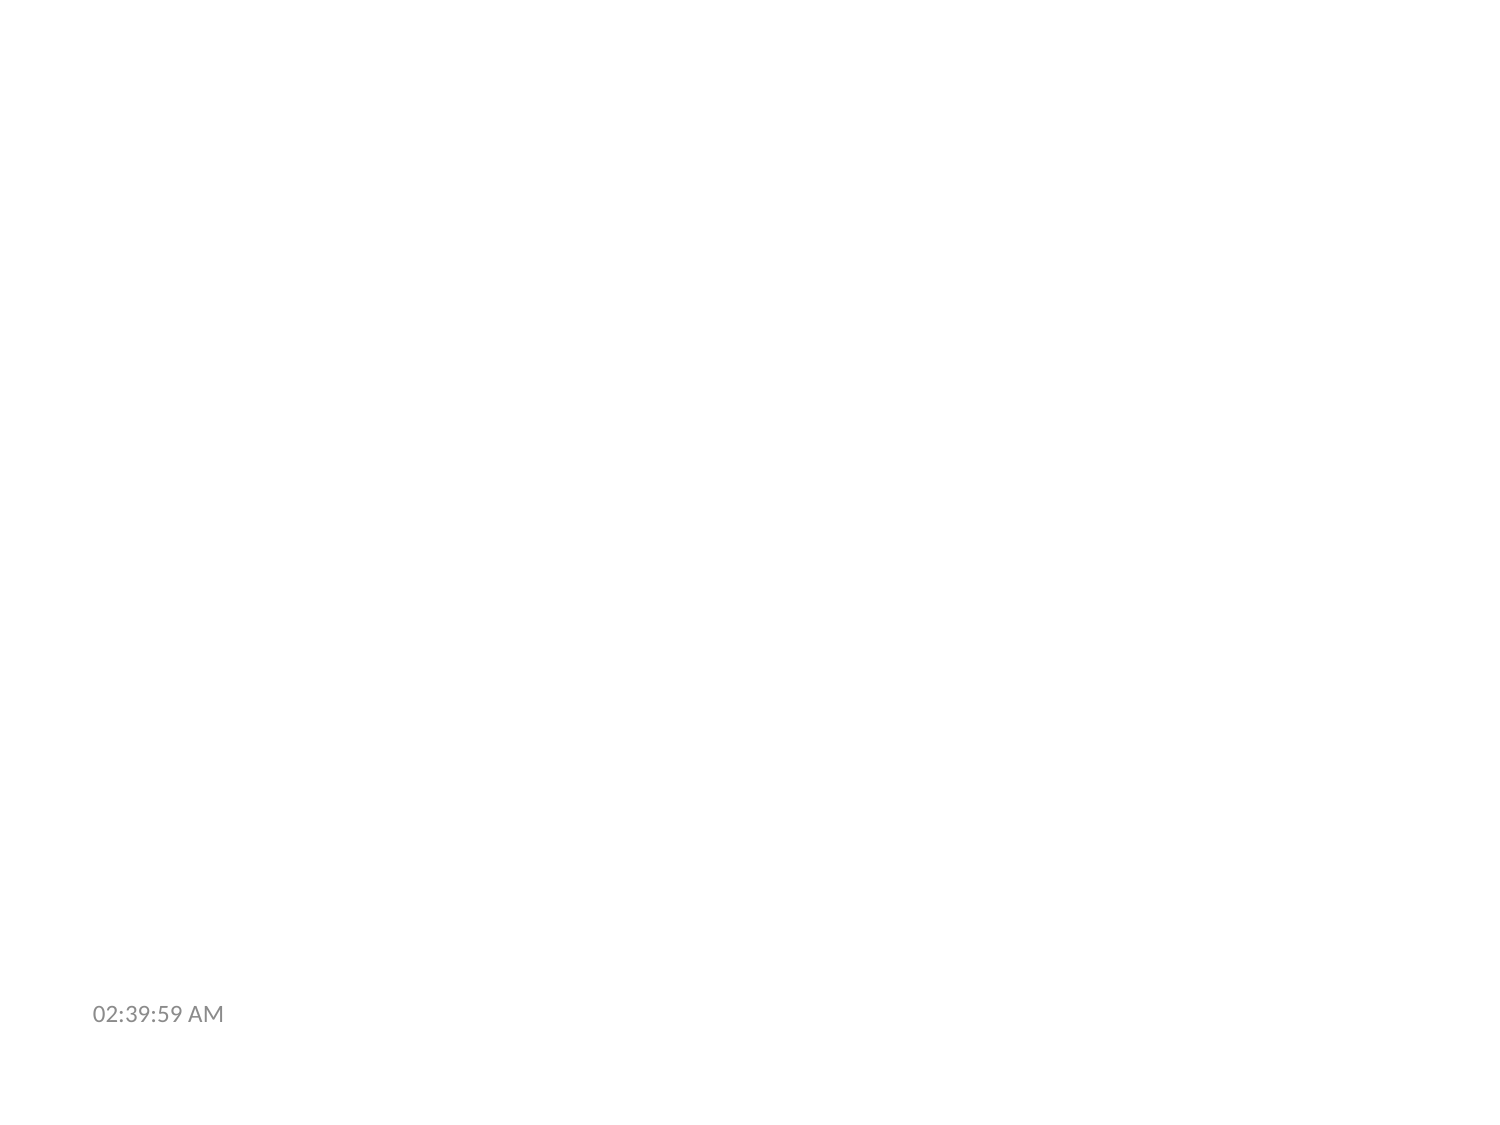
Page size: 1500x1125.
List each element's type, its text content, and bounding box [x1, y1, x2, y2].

text_box 3:35:09 PM [77, 982, 428, 1043]
